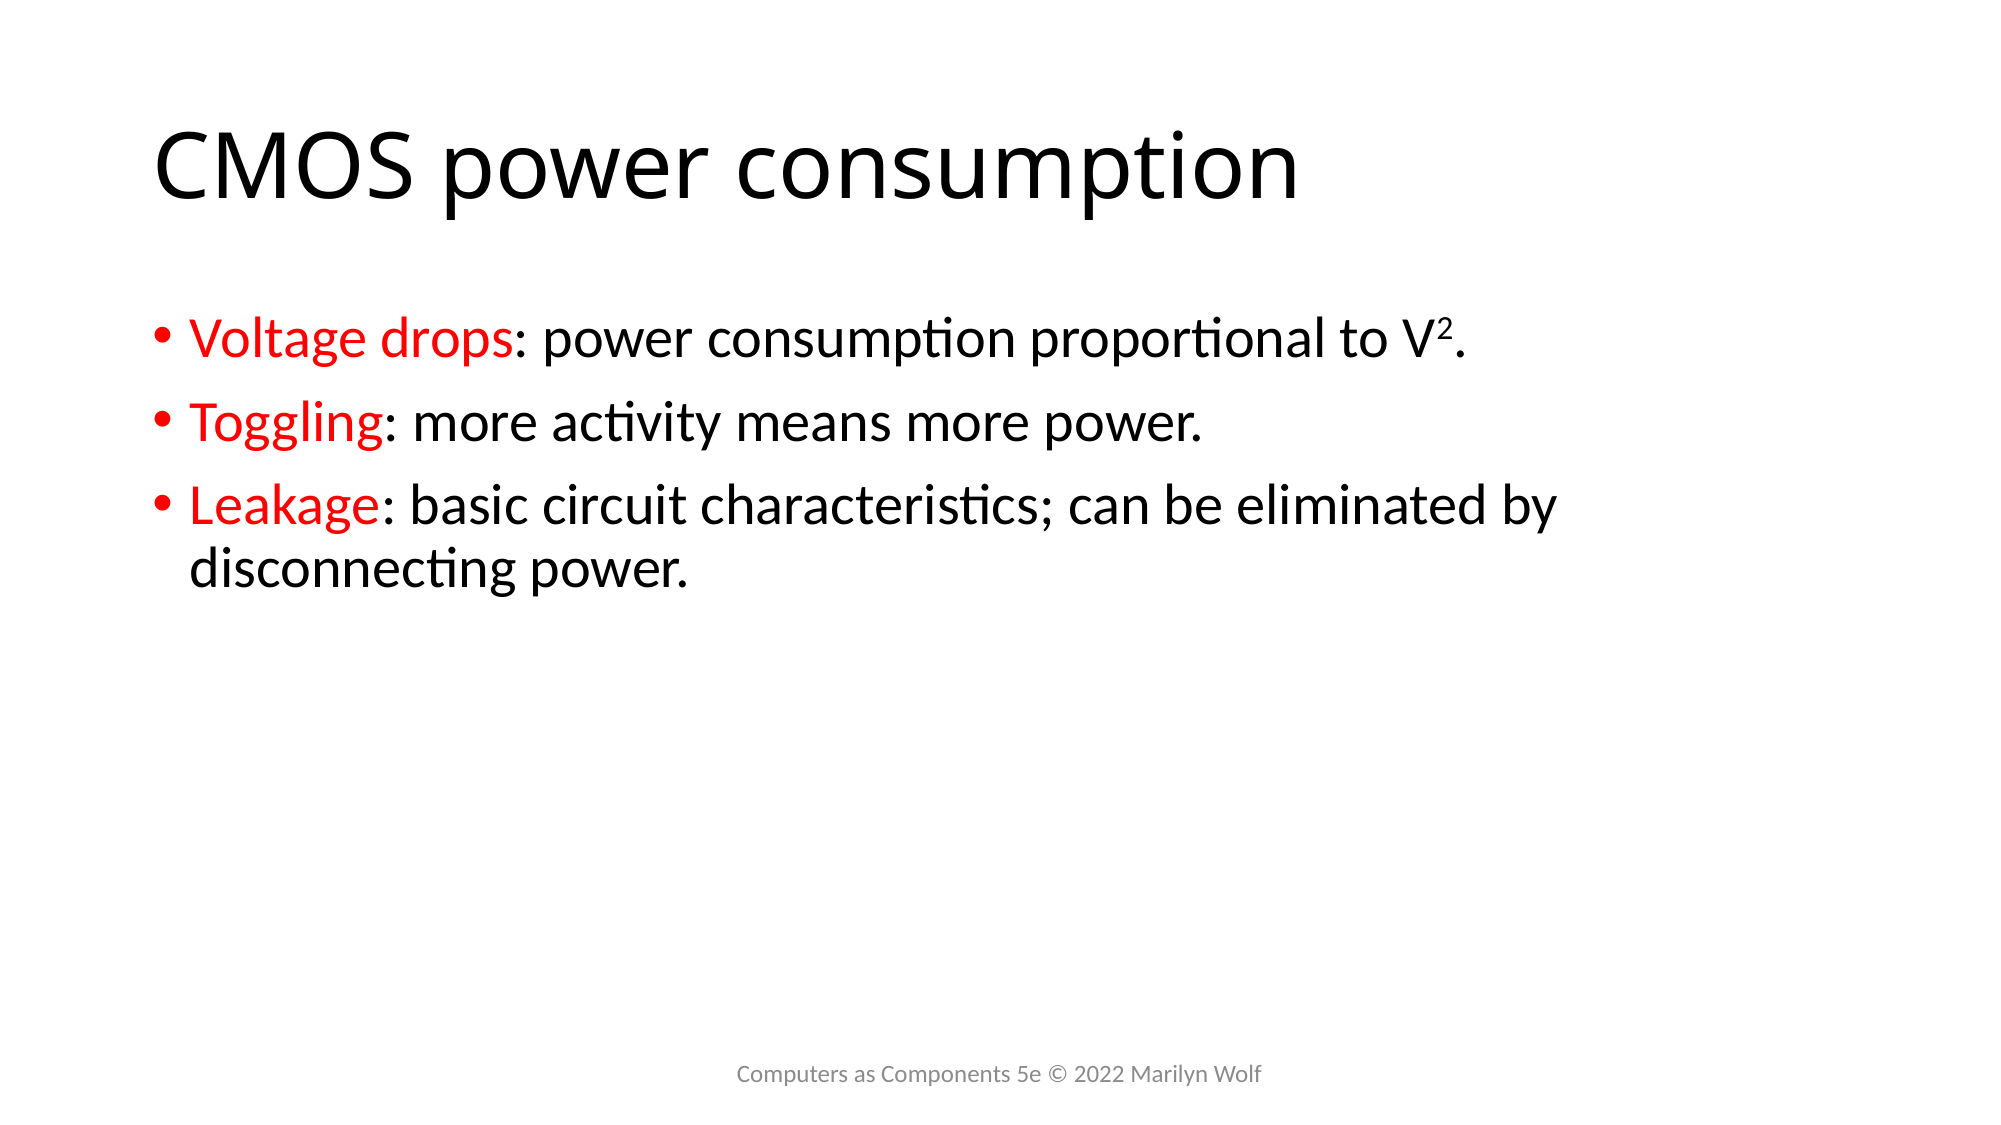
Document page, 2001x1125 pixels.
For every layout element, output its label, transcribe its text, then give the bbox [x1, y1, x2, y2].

footer Computers as Components 5e © 2022 Marilyn Wolf [662, 1042, 1338, 1103]
title CMOS power consumption [137, 59, 1863, 278]
list Voltage drops: power consumption proportional to V2. Toggling: more activity means more power. Leakage: basic circuit characteristics; can be eliminated by disconnecting power. [137, 299, 1863, 1014]
